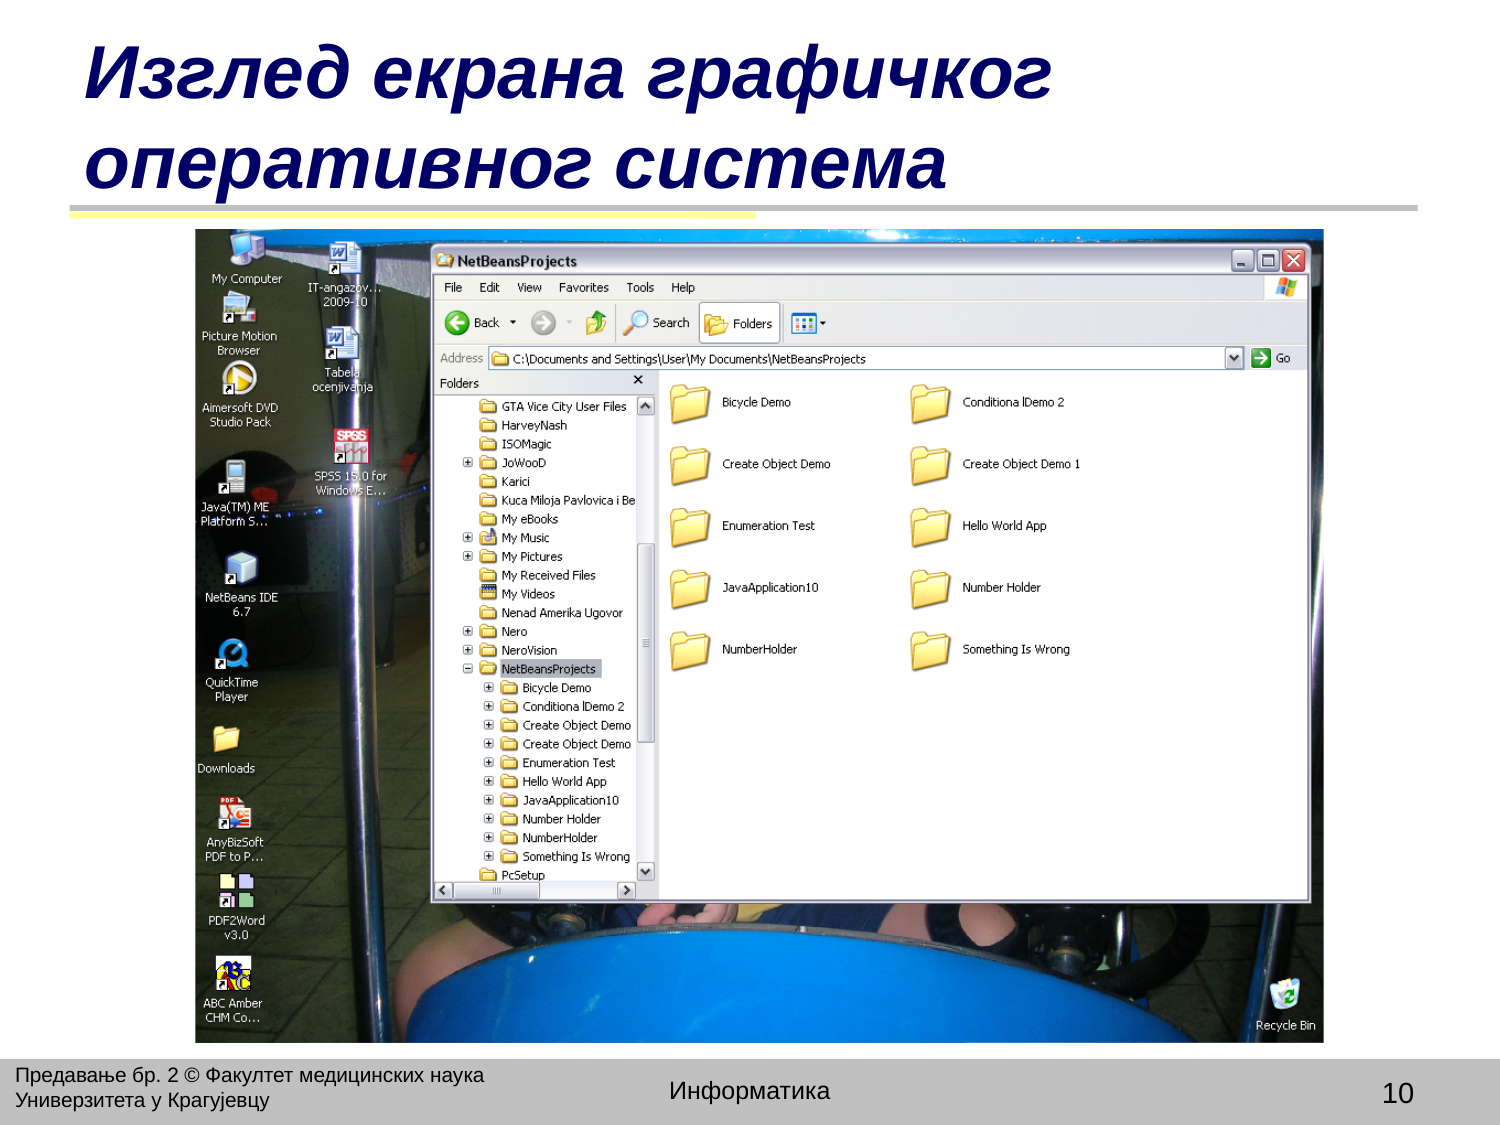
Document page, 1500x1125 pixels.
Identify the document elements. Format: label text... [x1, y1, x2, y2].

picture [195, 229, 1324, 1044]
footer Информатика [512, 1066, 988, 1125]
slide_number Предавање бр. 2 © Факултет медицинских наука Универзитета у Крагујевцу [0, 1053, 607, 1108]
title Изглед екрана графичког оперативног система [69, 19, 1426, 208]
slide_number 10 [1079, 1066, 1430, 1125]
